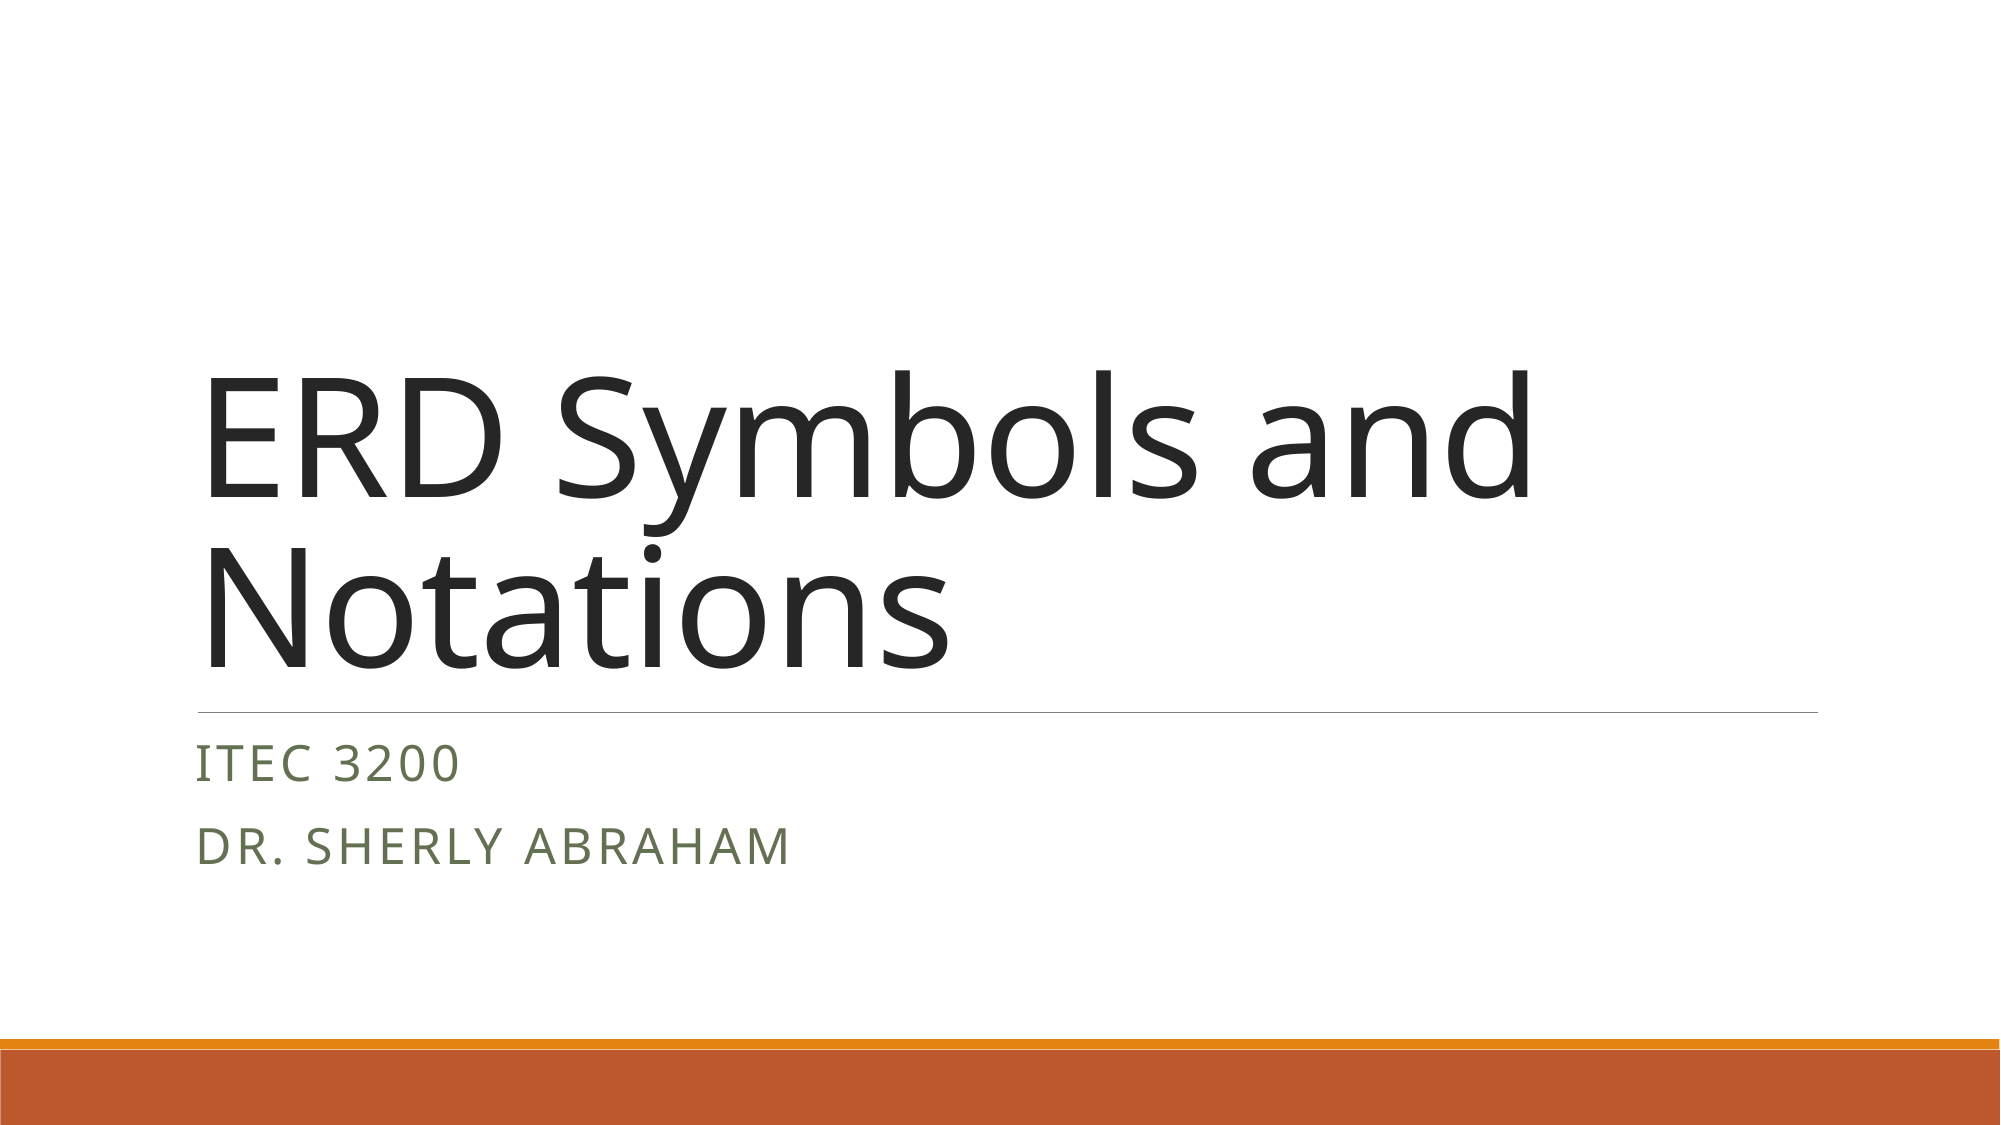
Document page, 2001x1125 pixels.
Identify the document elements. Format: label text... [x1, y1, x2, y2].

title ERD Symbols and Notations [180, 124, 1830, 710]
subtitle ITEC 3200 Dr. Sherly Abraham [180, 730, 1831, 919]
